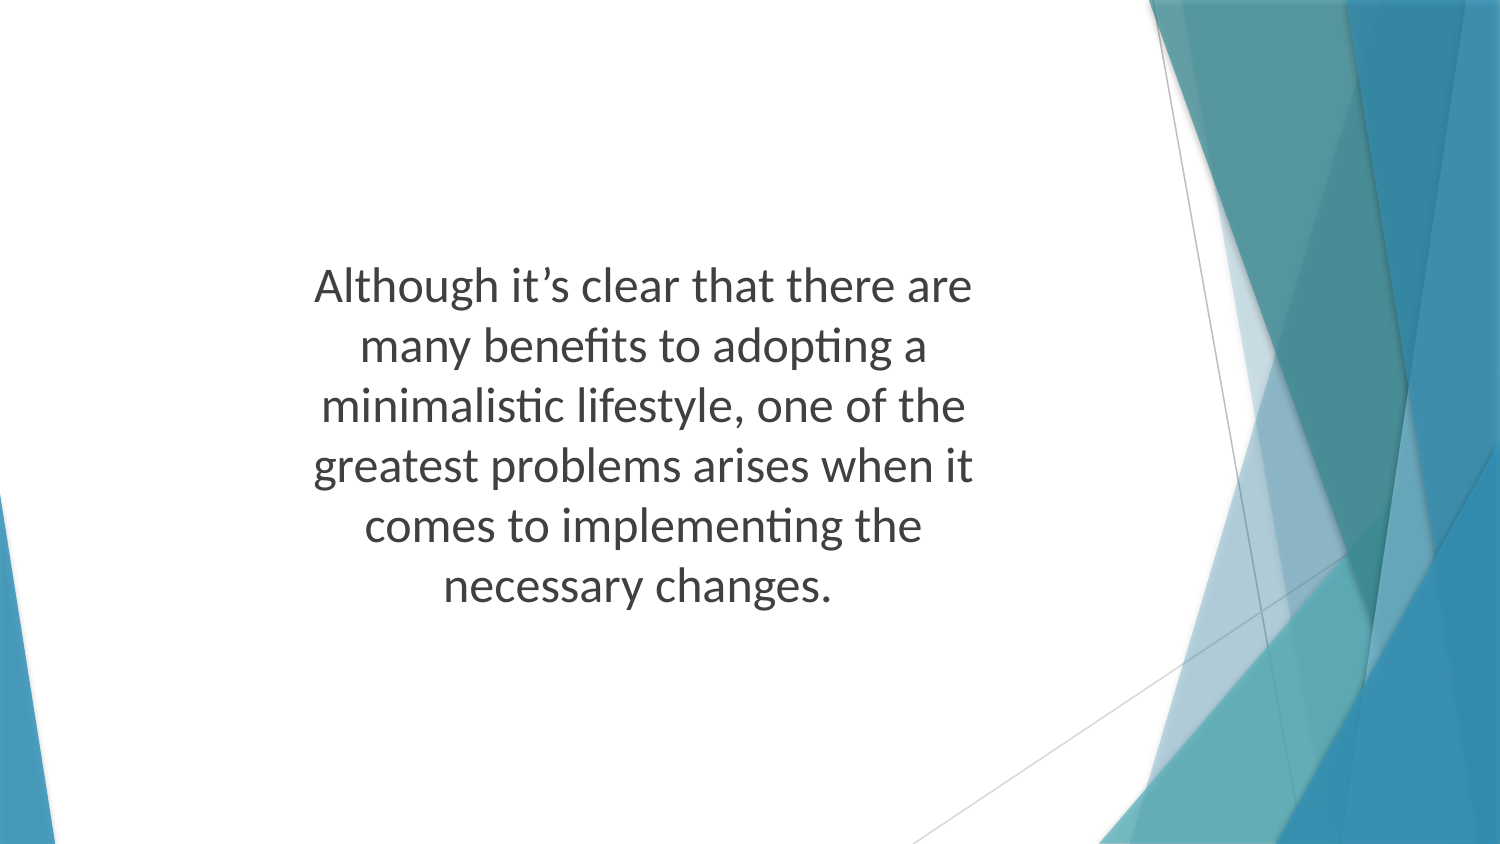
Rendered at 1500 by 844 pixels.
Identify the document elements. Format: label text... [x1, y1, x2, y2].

list Although it’s clear that there are many benefits to adopting a minimalistic lifestyle, one of the greatest problems arises when it comes to implementing the necessary changes. [253, 244, 1034, 659]
